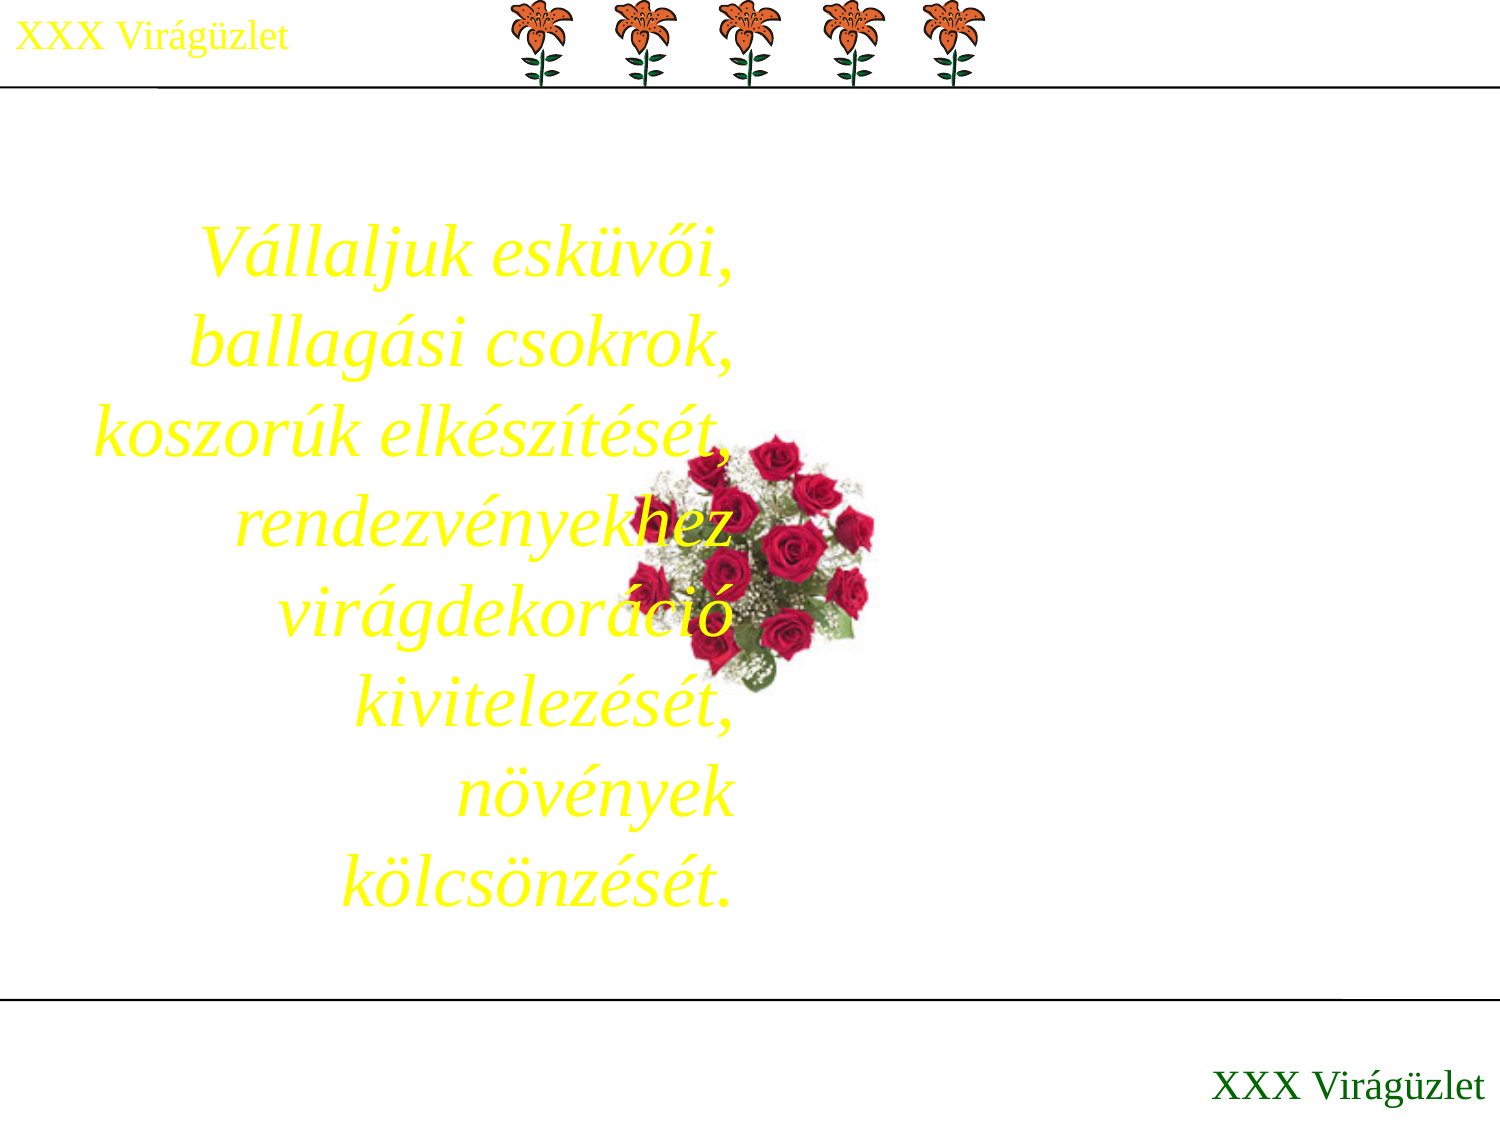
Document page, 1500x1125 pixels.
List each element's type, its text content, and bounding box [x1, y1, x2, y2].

text_box Vállaljuk esküvői, ballagási csokrok, koszorúk elkészítését, rendezvényekhez virágdekoráció kivitelezését, növények kölcsönzését. [74, 194, 750, 930]
picture [599, 430, 901, 695]
